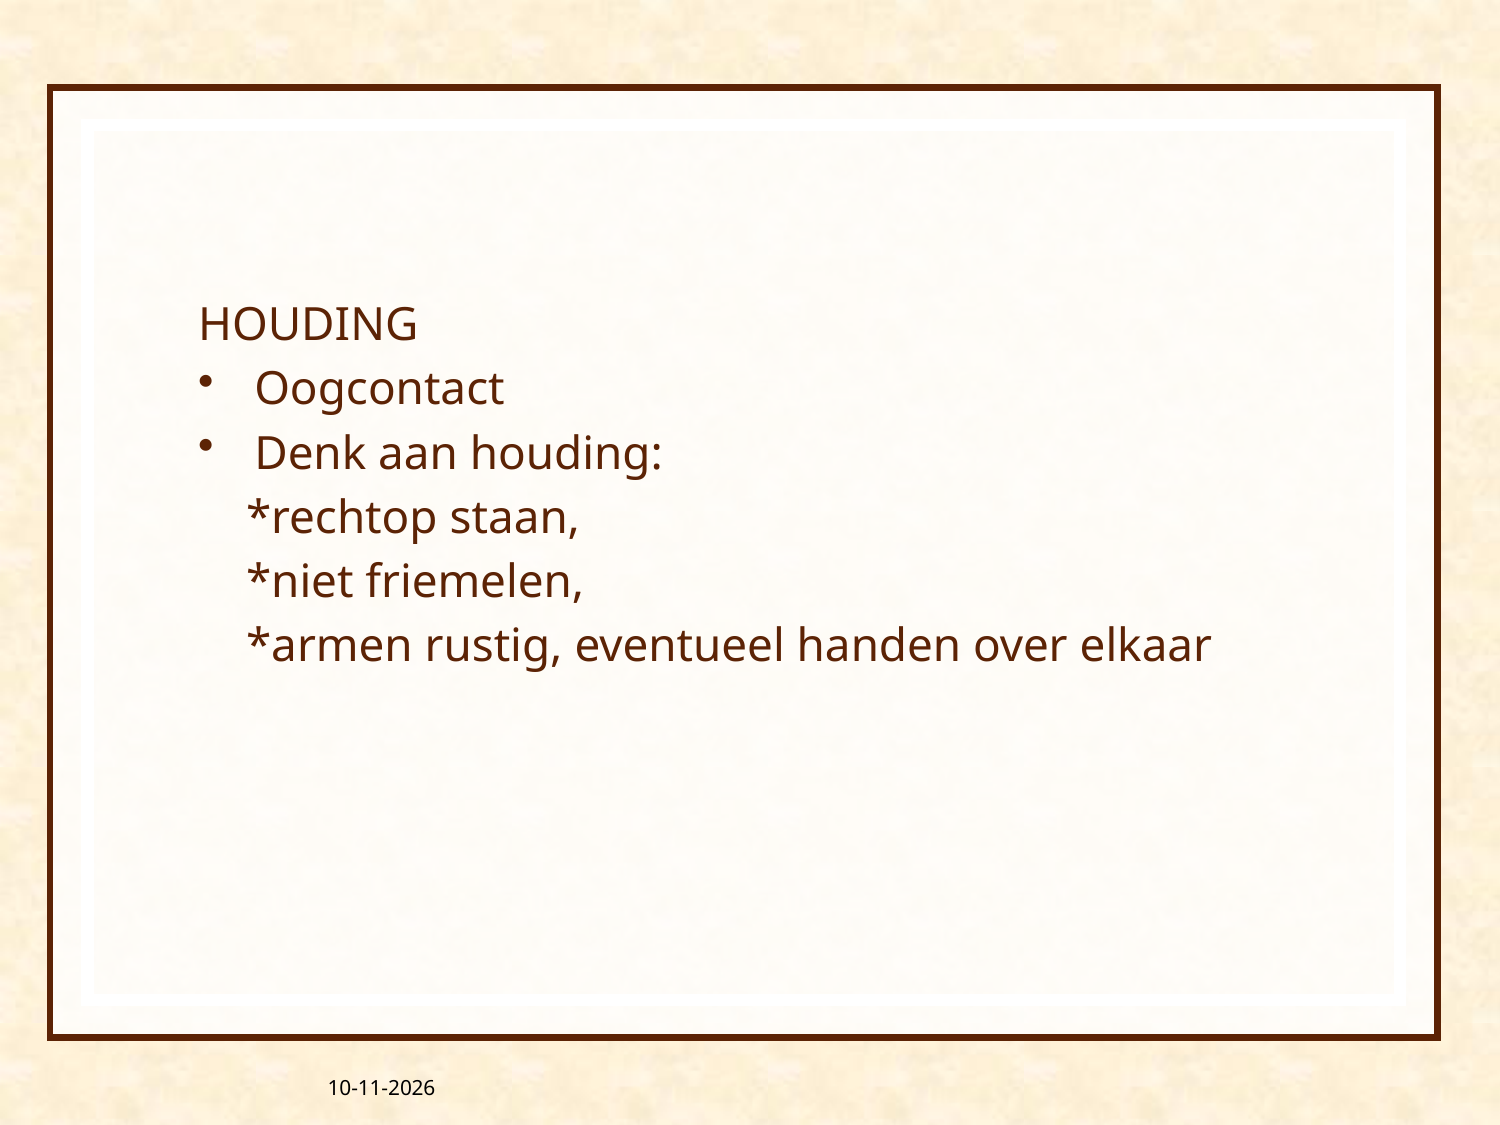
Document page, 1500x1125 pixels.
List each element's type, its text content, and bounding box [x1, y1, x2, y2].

picture [0, 0, 1500, 1125]
list HOUDING Oogcontact Denk aan houding: *rechtop staan, *niet friemelen, *armen rustig, eventueel handen over elkaar [182, 287, 1350, 976]
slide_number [312, 1052, 575, 1125]
